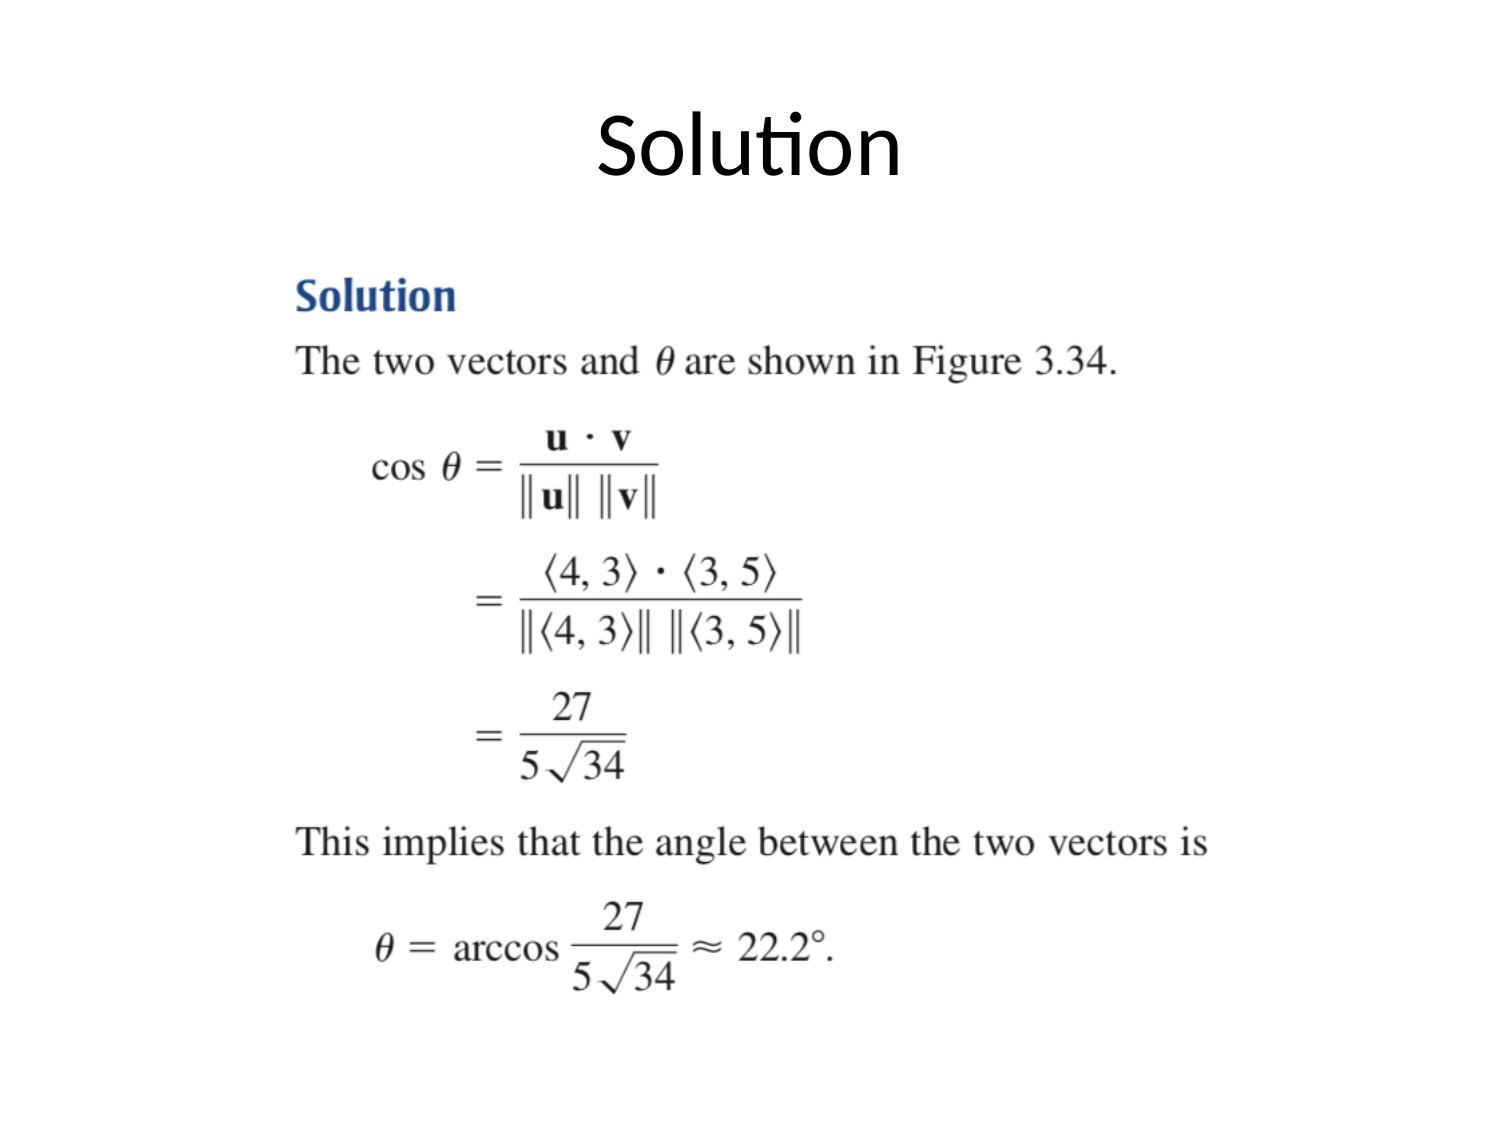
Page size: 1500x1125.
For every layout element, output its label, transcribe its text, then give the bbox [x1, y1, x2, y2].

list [74, 262, 1426, 1006]
title Solution [75, 45, 1425, 233]
